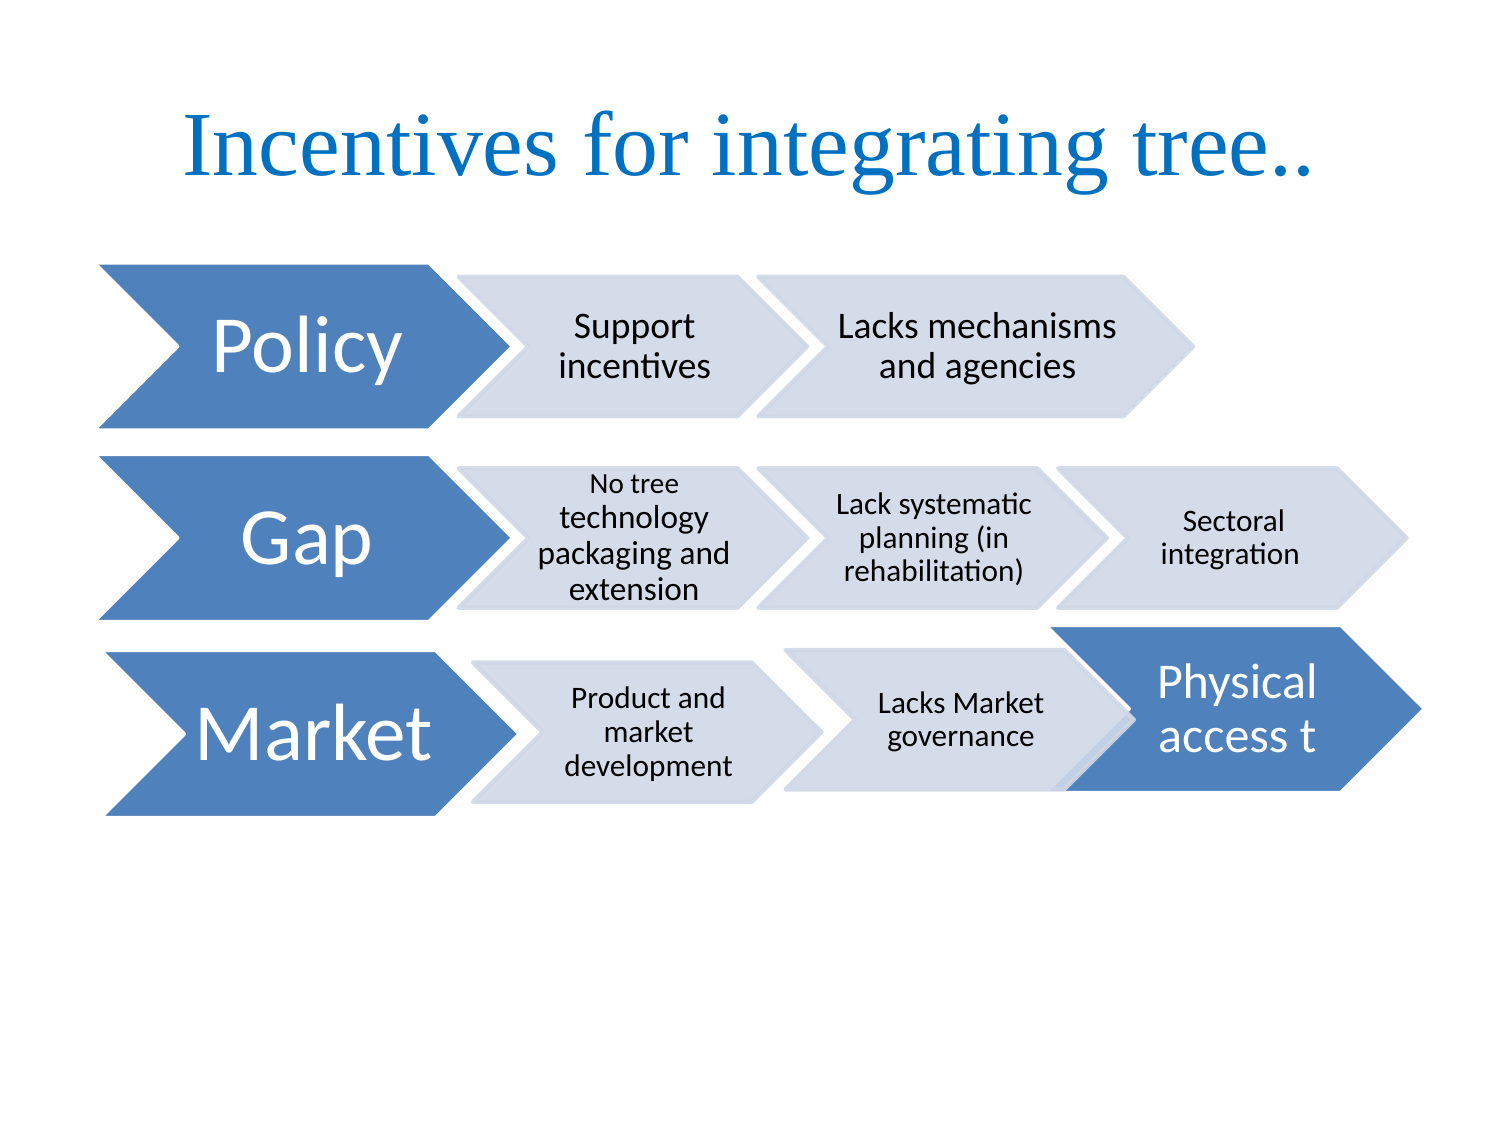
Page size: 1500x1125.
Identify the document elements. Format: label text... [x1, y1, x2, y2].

title Incentives for integrating tree.. [75, 45, 1425, 233]
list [74, 262, 1426, 1006]
